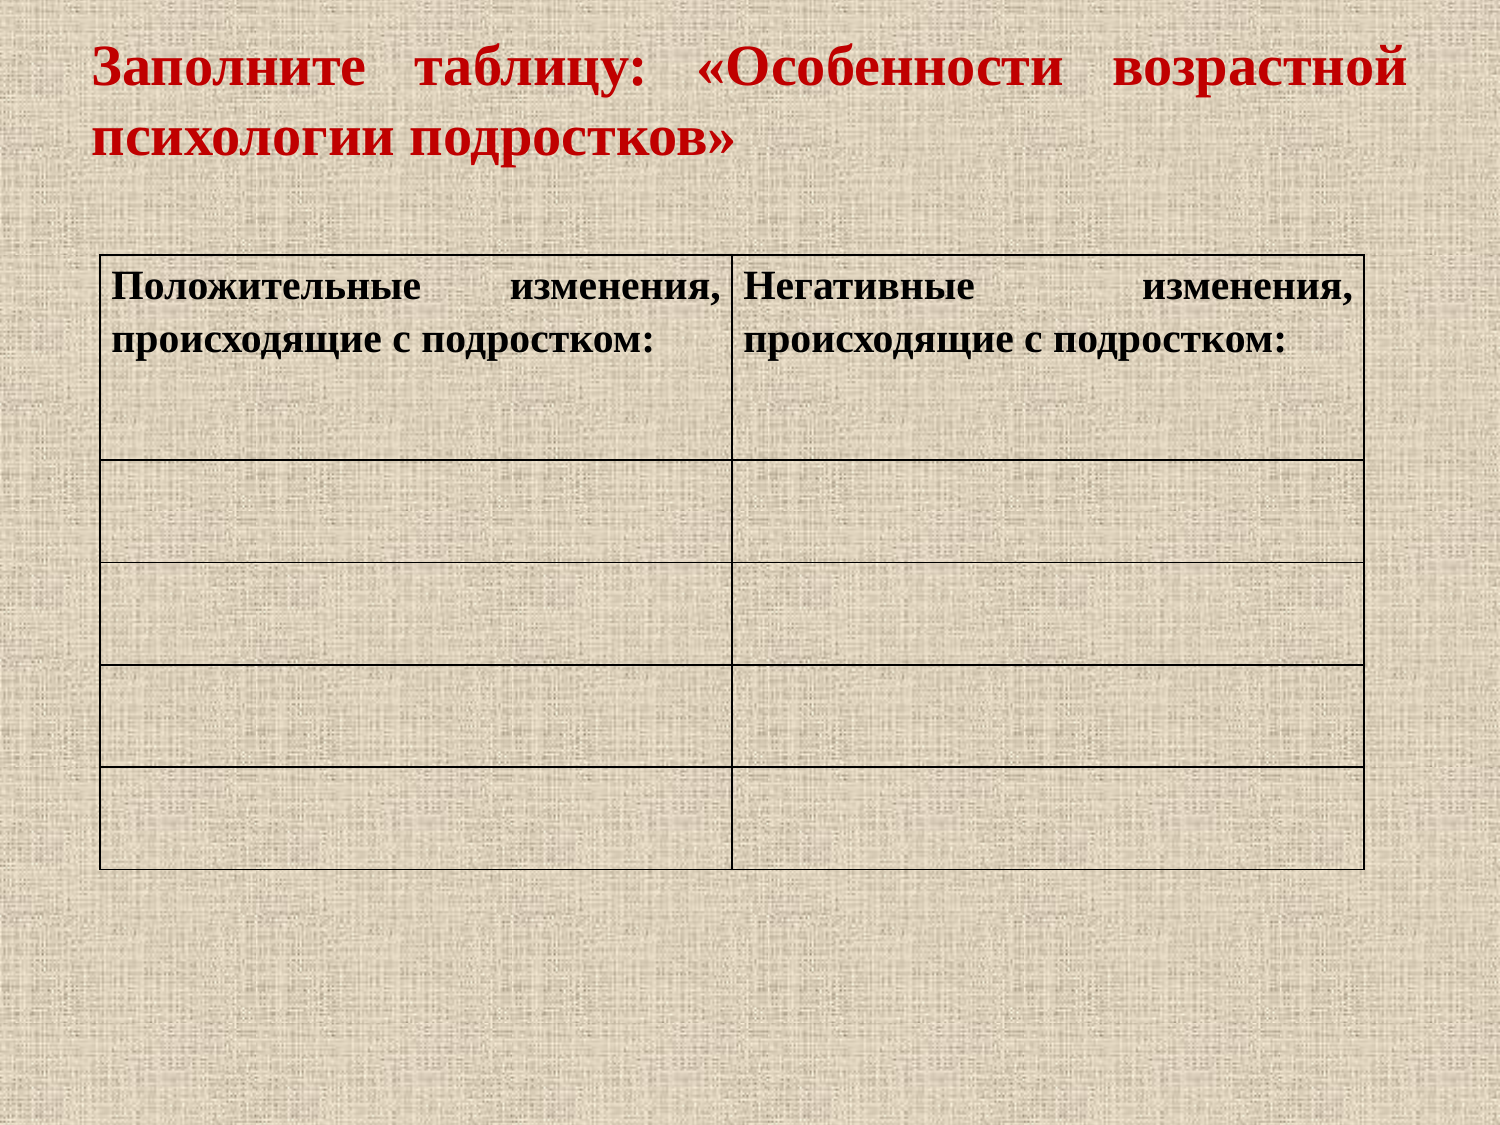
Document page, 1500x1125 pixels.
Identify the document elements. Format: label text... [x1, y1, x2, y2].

text_box Заполните таблицу: «Особенности возрастной психологии подростков» [76, 19, 1424, 175]
table_cell [733, 666, 1363, 766]
table_header Положительные изменения, происходящие с подростком: [101, 256, 731, 459]
table_cell [101, 768, 731, 869]
table_cell [101, 461, 731, 562]
table_cell [101, 666, 731, 766]
table_cell [733, 461, 1363, 562]
table_header Негативные изменения, происходящие с подростком: [733, 256, 1363, 459]
picture [0, 0, 1500, 1125]
table_cell [101, 563, 731, 664]
table_cell [733, 768, 1363, 869]
table_cell [733, 563, 1363, 664]
